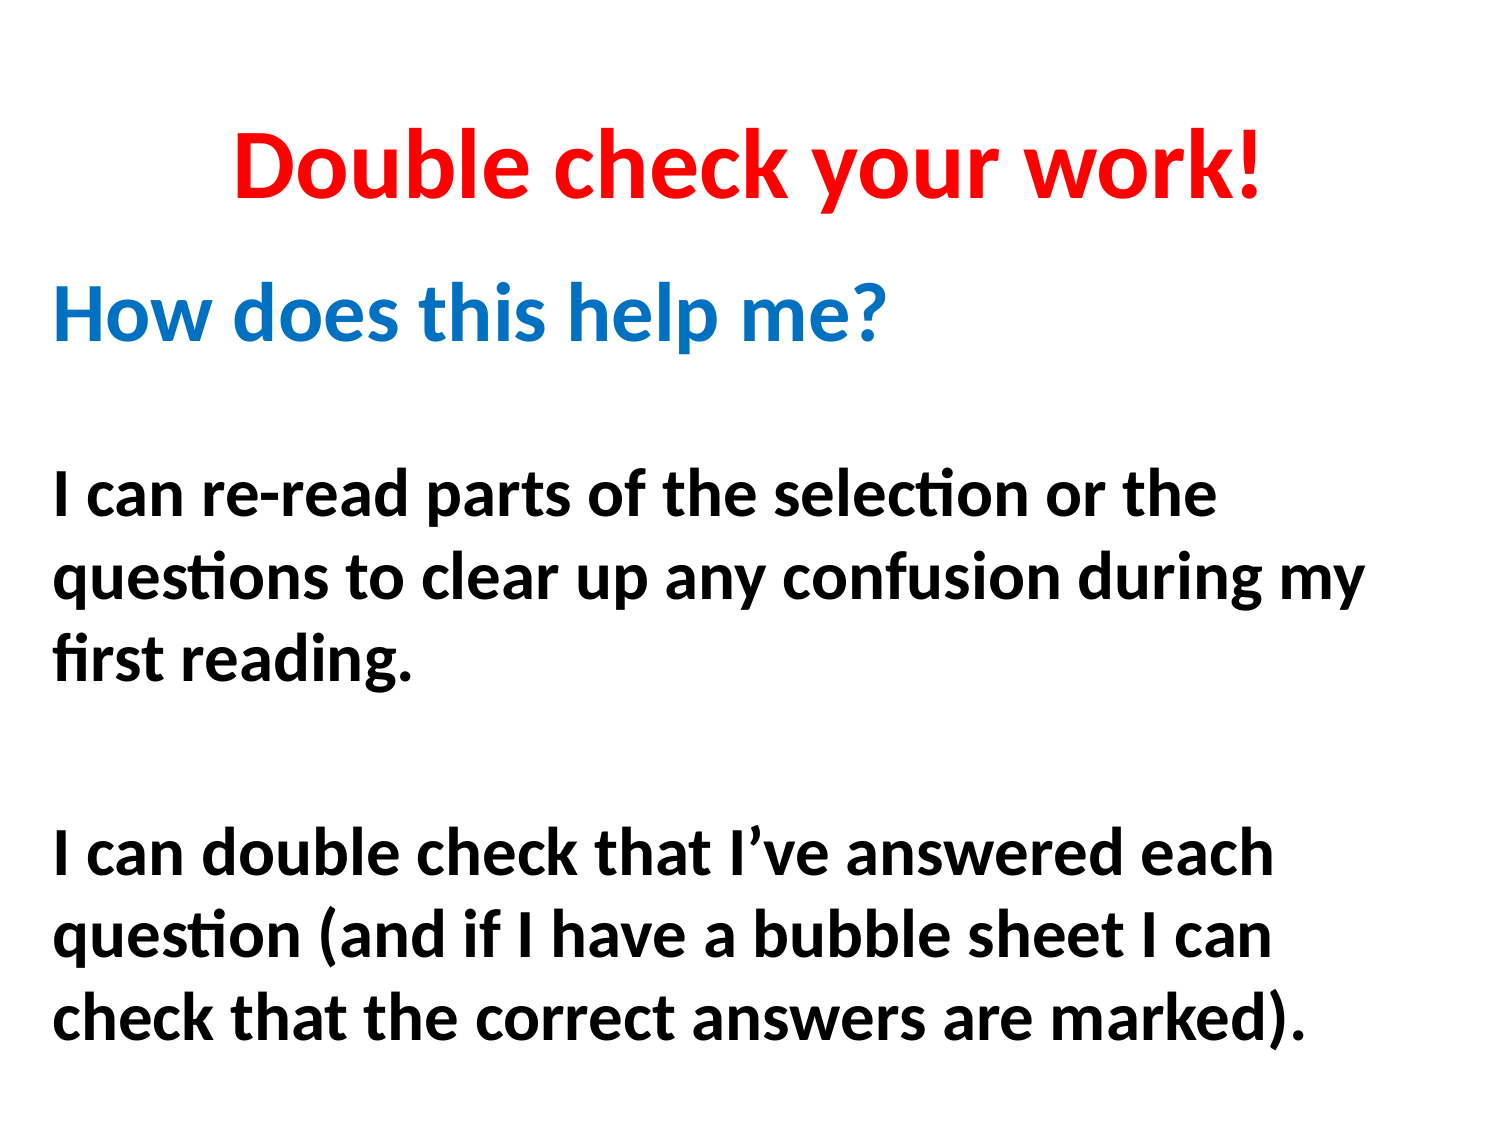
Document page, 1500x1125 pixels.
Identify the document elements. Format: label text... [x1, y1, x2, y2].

subtitle How does this help me? I can re-read parts of the selection or the questions to clear up any confusion during my first reading. I can double check that I’ve answered each question (and if I have a bubble sheet I can check that the correct answers are marked). [37, 249, 1425, 1075]
title Double check your work! [0, 37, 1500, 279]
